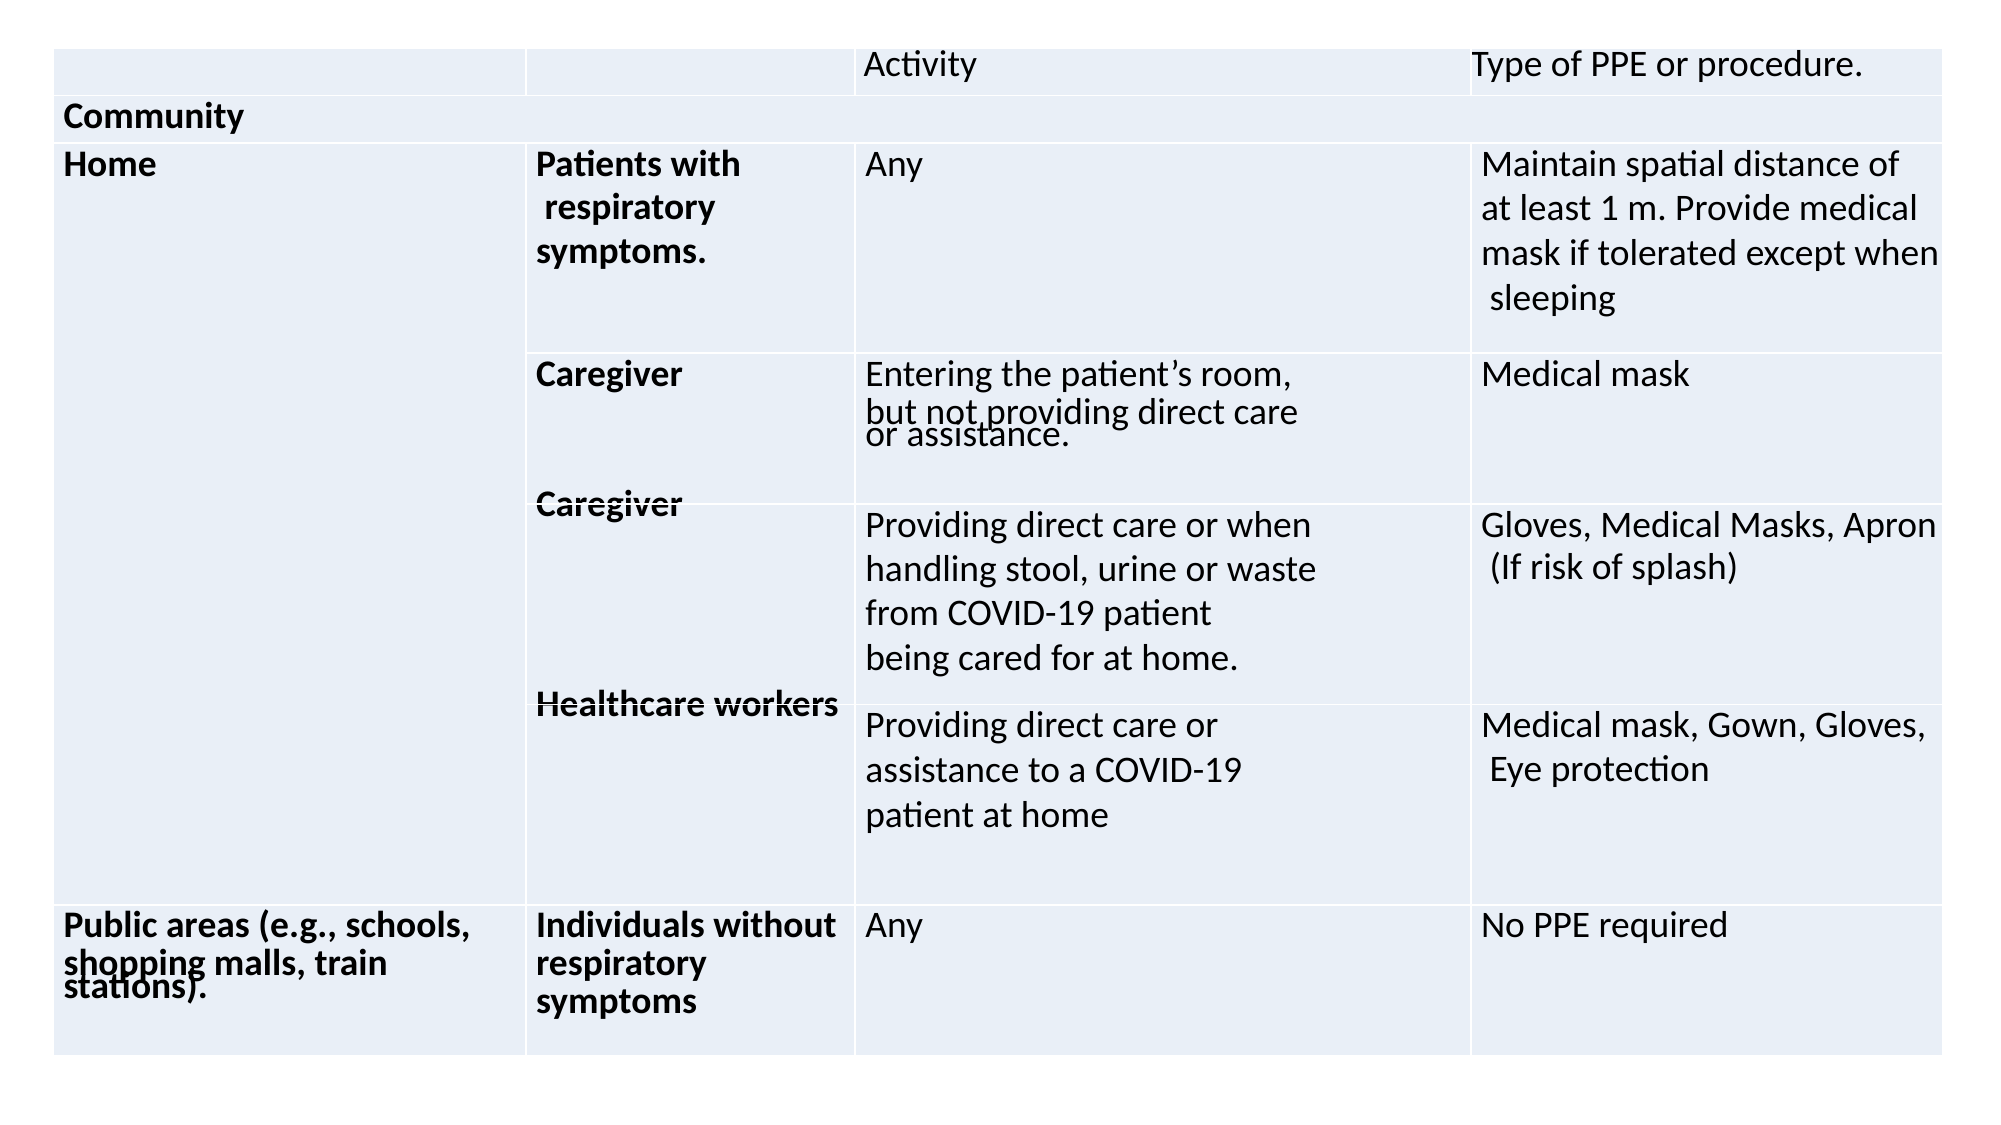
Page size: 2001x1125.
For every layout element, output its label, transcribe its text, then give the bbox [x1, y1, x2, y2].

table_cell Community [54, 96, 1942, 142]
table_cell Providing direct care or assistance to a COVID-19 patient at home [856, 705, 1470, 904]
table_cell Public areas (e.g., schools, shopping malls, train stations). [54, 906, 525, 1055]
table_cell Home [54, 144, 525, 904]
table_cell Providing direct care or when handling stool, urine or waste from COVID-19 patient being cared for at home. [856, 505, 1470, 704]
table_header [527, 49, 854, 95]
table_cell Gloves, Medical Masks, Apron (If risk of splash) [1472, 505, 1942, 704]
table_cell Entering the patient’s room, but not providing direct care or assistance. [856, 354, 1470, 503]
table_cell Patients with respiratory symptoms. [527, 144, 854, 352]
table_cell No PPE required [1472, 906, 1942, 1055]
table_cell Individuals without respiratory symptoms [527, 906, 854, 1055]
table_cell Maintain spatial distance of at least 1 m. Provide medical mask if tolerated except when sleeping [1472, 144, 1942, 352]
table_cell Medical mask, Gown, Gloves, Eye protection [1472, 705, 1942, 904]
table_header Type of PPE or procedure. [1472, 49, 1942, 95]
table_header Activity [856, 49, 1470, 95]
table_header [54, 49, 525, 95]
table_cell Any [856, 906, 1470, 1055]
table_cell Caregiver [527, 505, 854, 704]
table_cell Caregiver [527, 354, 854, 503]
table_cell Any [856, 144, 1470, 352]
table_cell Medical mask [1472, 354, 1942, 503]
table_cell Healthcare workers [527, 705, 854, 904]
